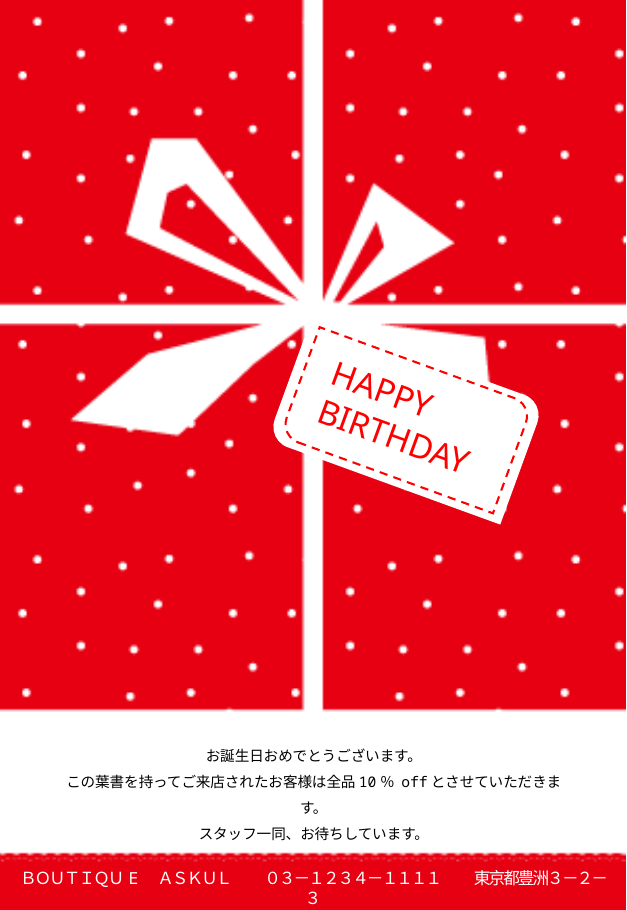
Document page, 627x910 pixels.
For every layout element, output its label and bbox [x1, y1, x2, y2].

text_box [282, 355, 530, 487]
picture [0, 0, 626, 910]
